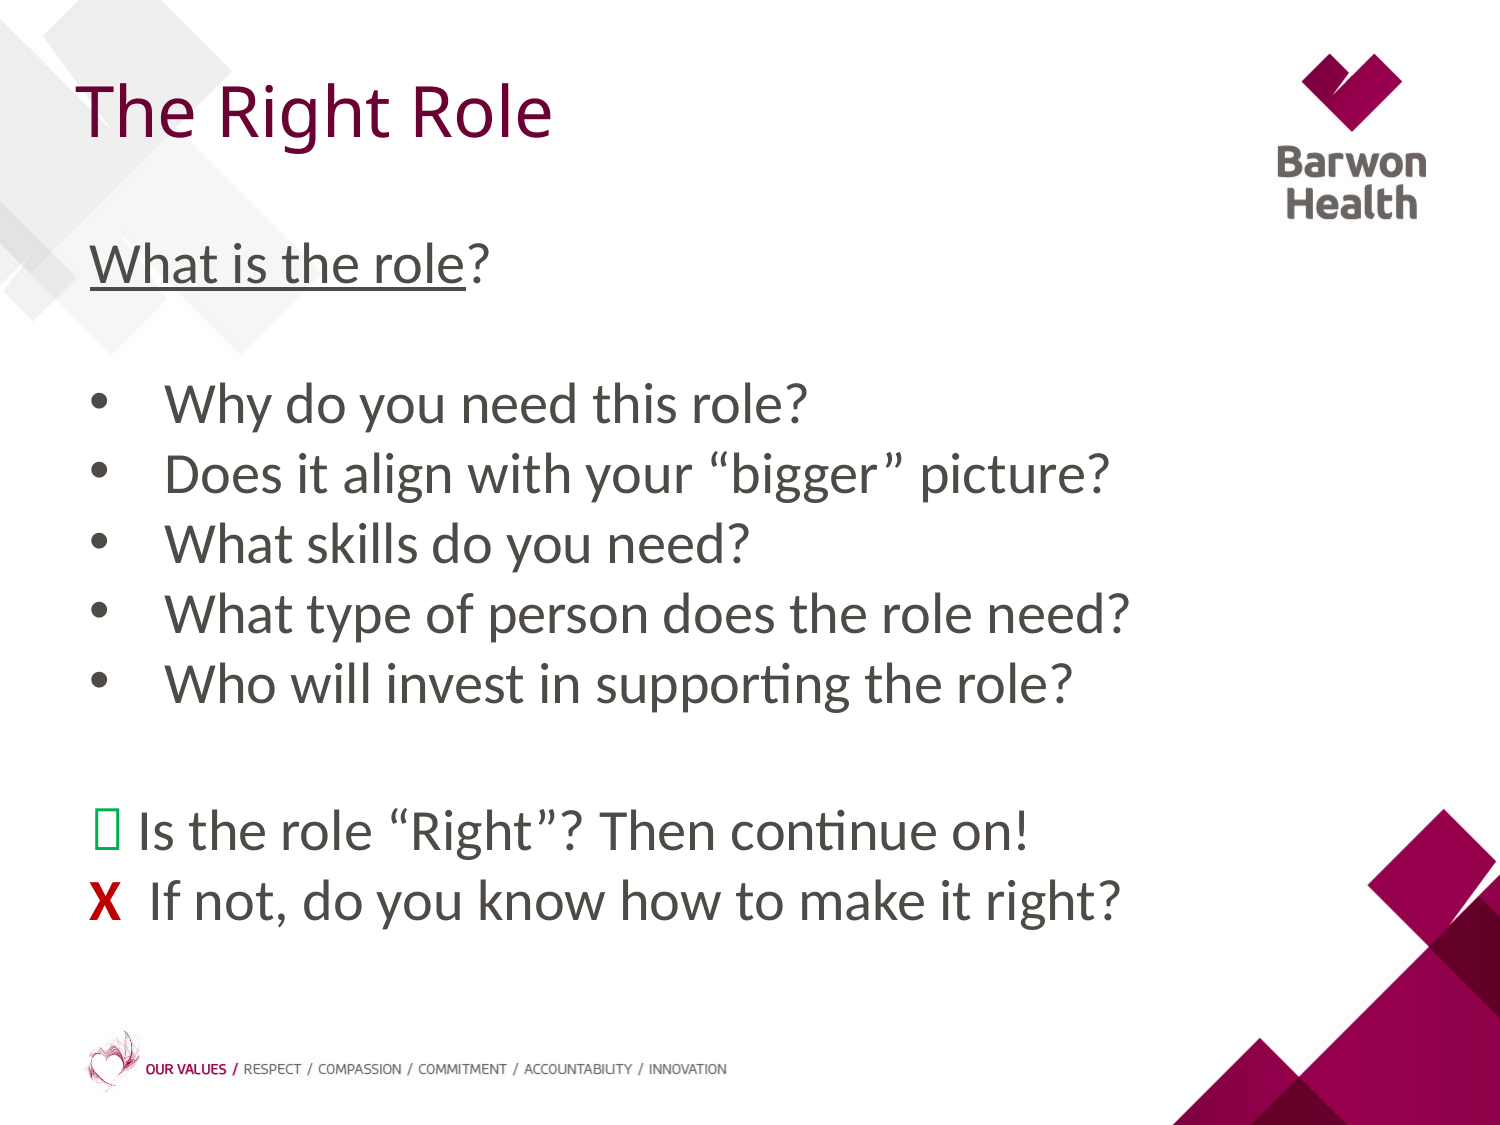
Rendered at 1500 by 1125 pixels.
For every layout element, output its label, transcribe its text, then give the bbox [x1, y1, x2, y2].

picture [0, 0, 1500, 1125]
text_box What is the role? Why do you need this role? Does it align with your “bigger” picture? What skills do you need? What type of person does the role need? Who will invest in supporting the role? [75, 217, 1392, 793]
text_box  Is the role “Right”? Then continue on! X If not, do you know how to make it right? [75, 784, 1288, 940]
title The Right Role [75, 0, 1425, 218]
